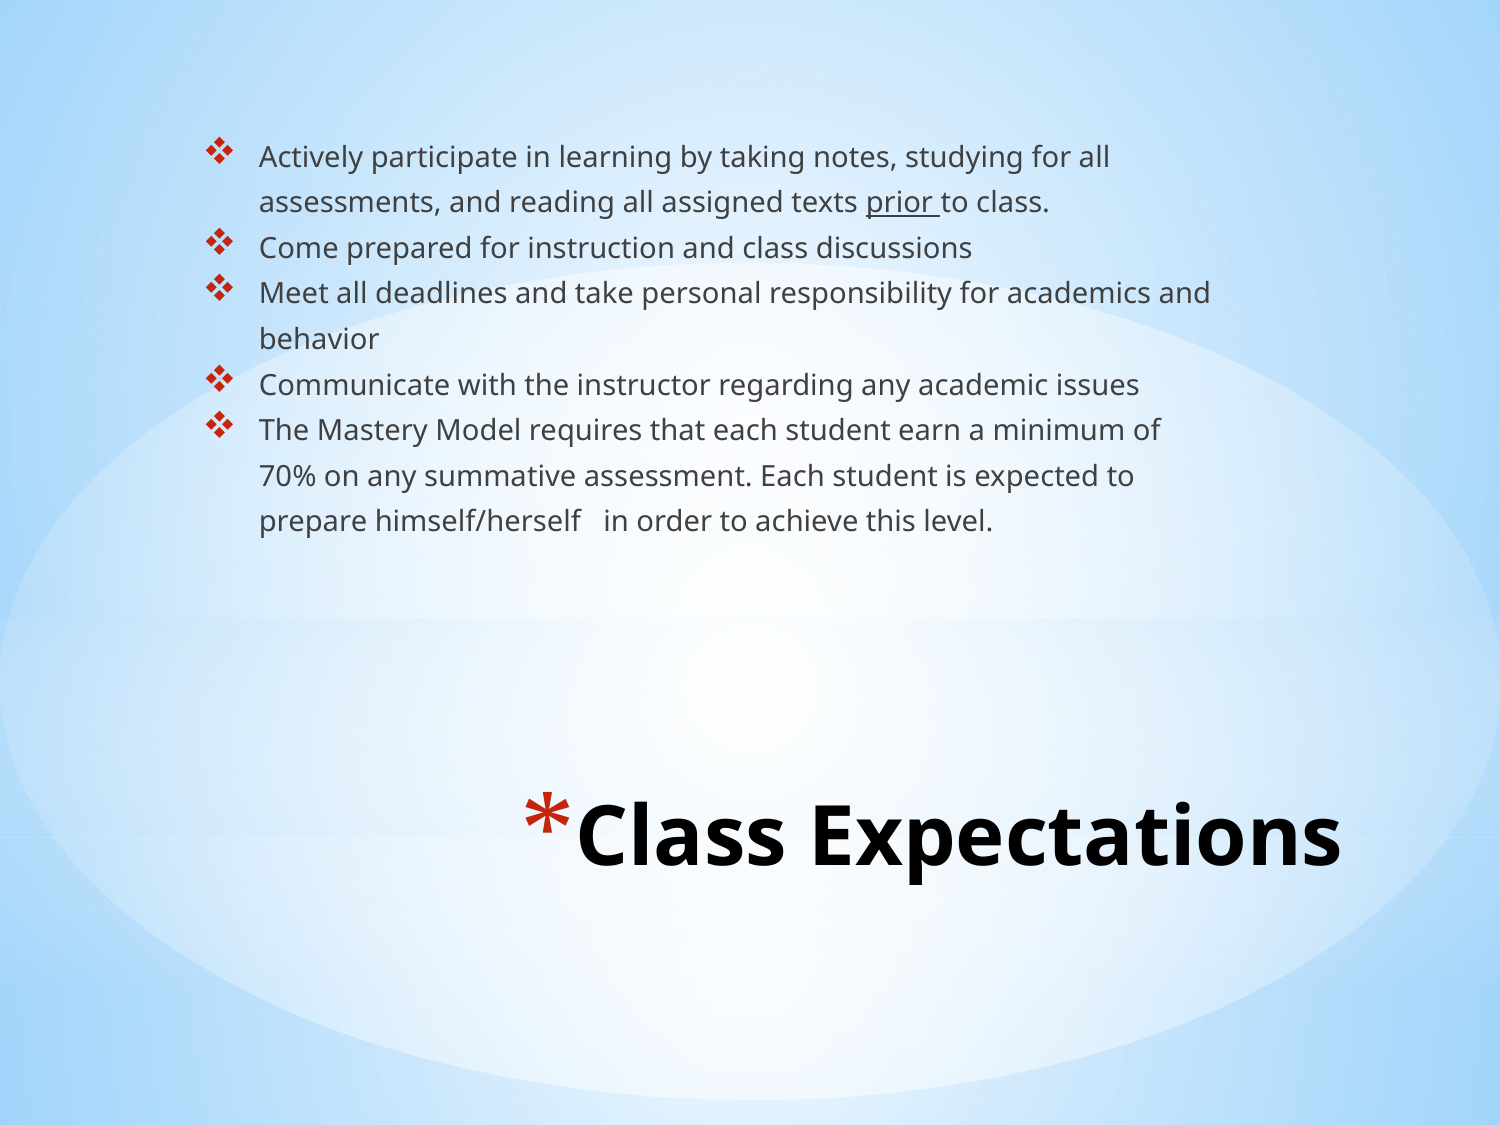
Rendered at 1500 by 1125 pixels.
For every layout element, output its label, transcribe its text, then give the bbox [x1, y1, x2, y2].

title Class Expectations [312, 774, 1381, 946]
list Actively participate in learning by taking notes, studying for all assessments, and reading all assigned texts prior to class. Come prepared for instruction and class discussions Meet all deadlines and take personal responsibility for academics and behavior Communicate with the instructor regarding any academic issues The Mastery Model requires that each student earn a minimum of 70% on any summative assessment. Each student is expected to prepare himself/herself in order to achieve this level. [187, 120, 1238, 638]
